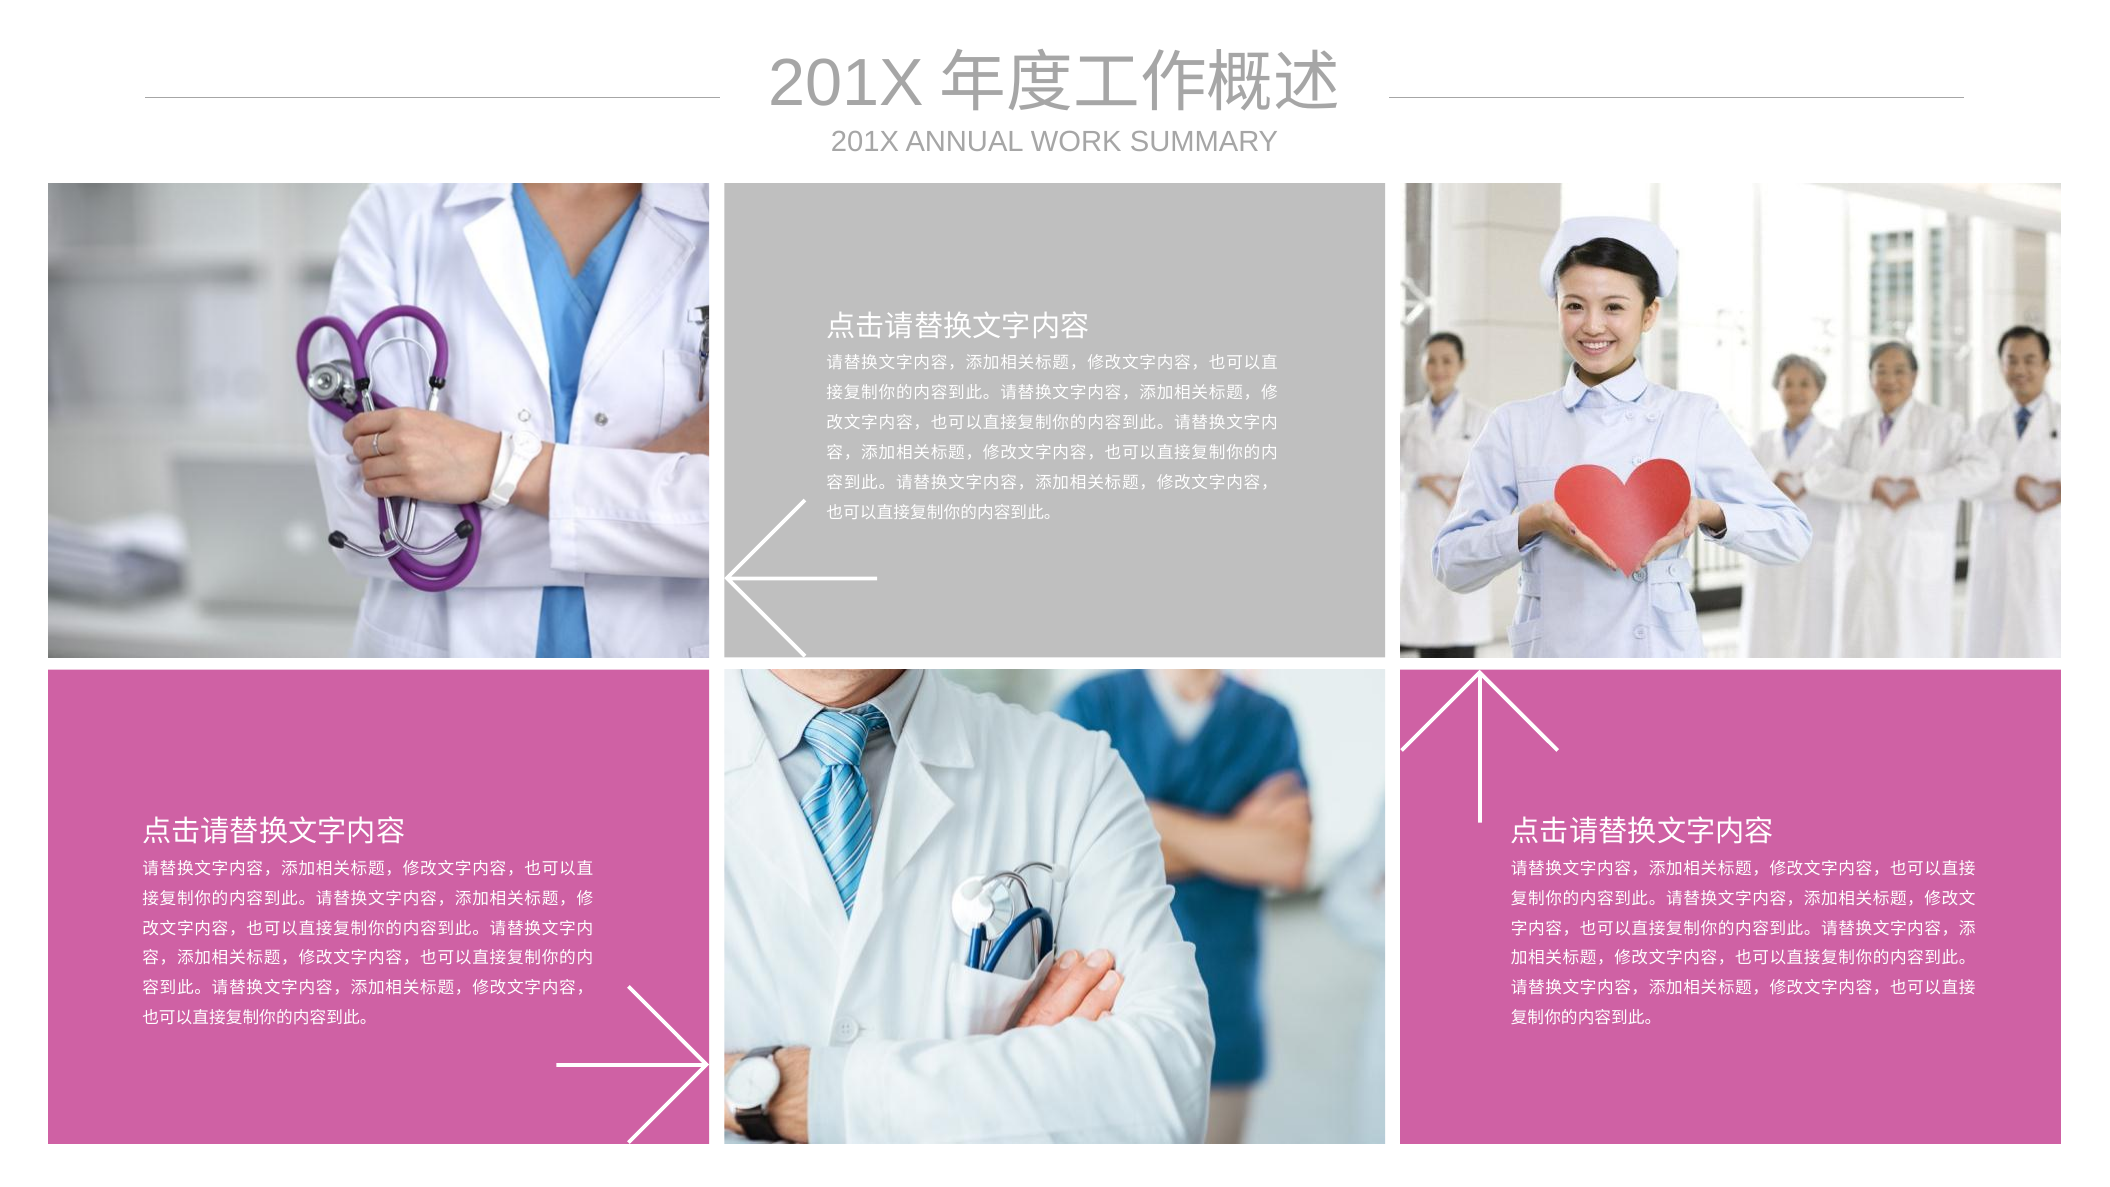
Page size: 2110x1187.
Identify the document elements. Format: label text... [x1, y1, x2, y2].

text_box [1398, 668, 1561, 824]
text_box [1399, 182, 2062, 658]
text_box [723, 669, 1386, 1145]
text_box [47, 182, 710, 658]
text_box 点击请替换文字内容 请替换文字内容，添加相关标题，修改文字内容，也可以直接复制你的内容到此。请替换文字内容，添加相关标题，修改文字内容，也可以直接复制你的内容到此。请替换文字内容，添加相关标题，修改文字内容，也可以直接复制你的内容到此。请替换文字内容，添加相关标题，修改文字内容，也可以直接复制你的内容到此。 [142, 795, 594, 1028]
text_box 点击请替换文字内容 请替换文字内容，添加相关标题，修改文字内容，也可以直接复制你的内容到此。请替换文字内容，添加相关标题，修改文字内容，也可以直接复制你的内容到此。请替换文字内容，添加相关标题，修改文字内容，也可以直接复制你的内容到此。请替换文字内容，添加相关标题，修改文字内容，也可以直接复制你的内容到此。 [826, 289, 1279, 522]
text_box 201X年度工作概述 [730, 98, 1379, 119]
text_box [555, 983, 711, 1146]
text_box 201X年度工作概述 [730, 38, 1379, 96]
text_box [722, 497, 879, 659]
text_box [1399, 669, 2062, 1145]
text_box [723, 182, 1386, 658]
text_box 201X ANNUAL WORK SUMMARY [824, 122, 1285, 158]
text_box [47, 669, 710, 1145]
text_box 点击请替换文字内容 请替换文字内容，添加相关标题，修改文字内容，也可以直接复制你的内容到此。请替换文字内容，添加相关标题，修改文字内容，也可以直接复制你的内容到此。请替换文字内容，添加相关标题，修改文字内容，也可以直接复制你的内容到此。请替换文字内容，添加相关标题，修改文字内容，也可以直接复制你的内容到此。 [1510, 795, 1976, 1028]
